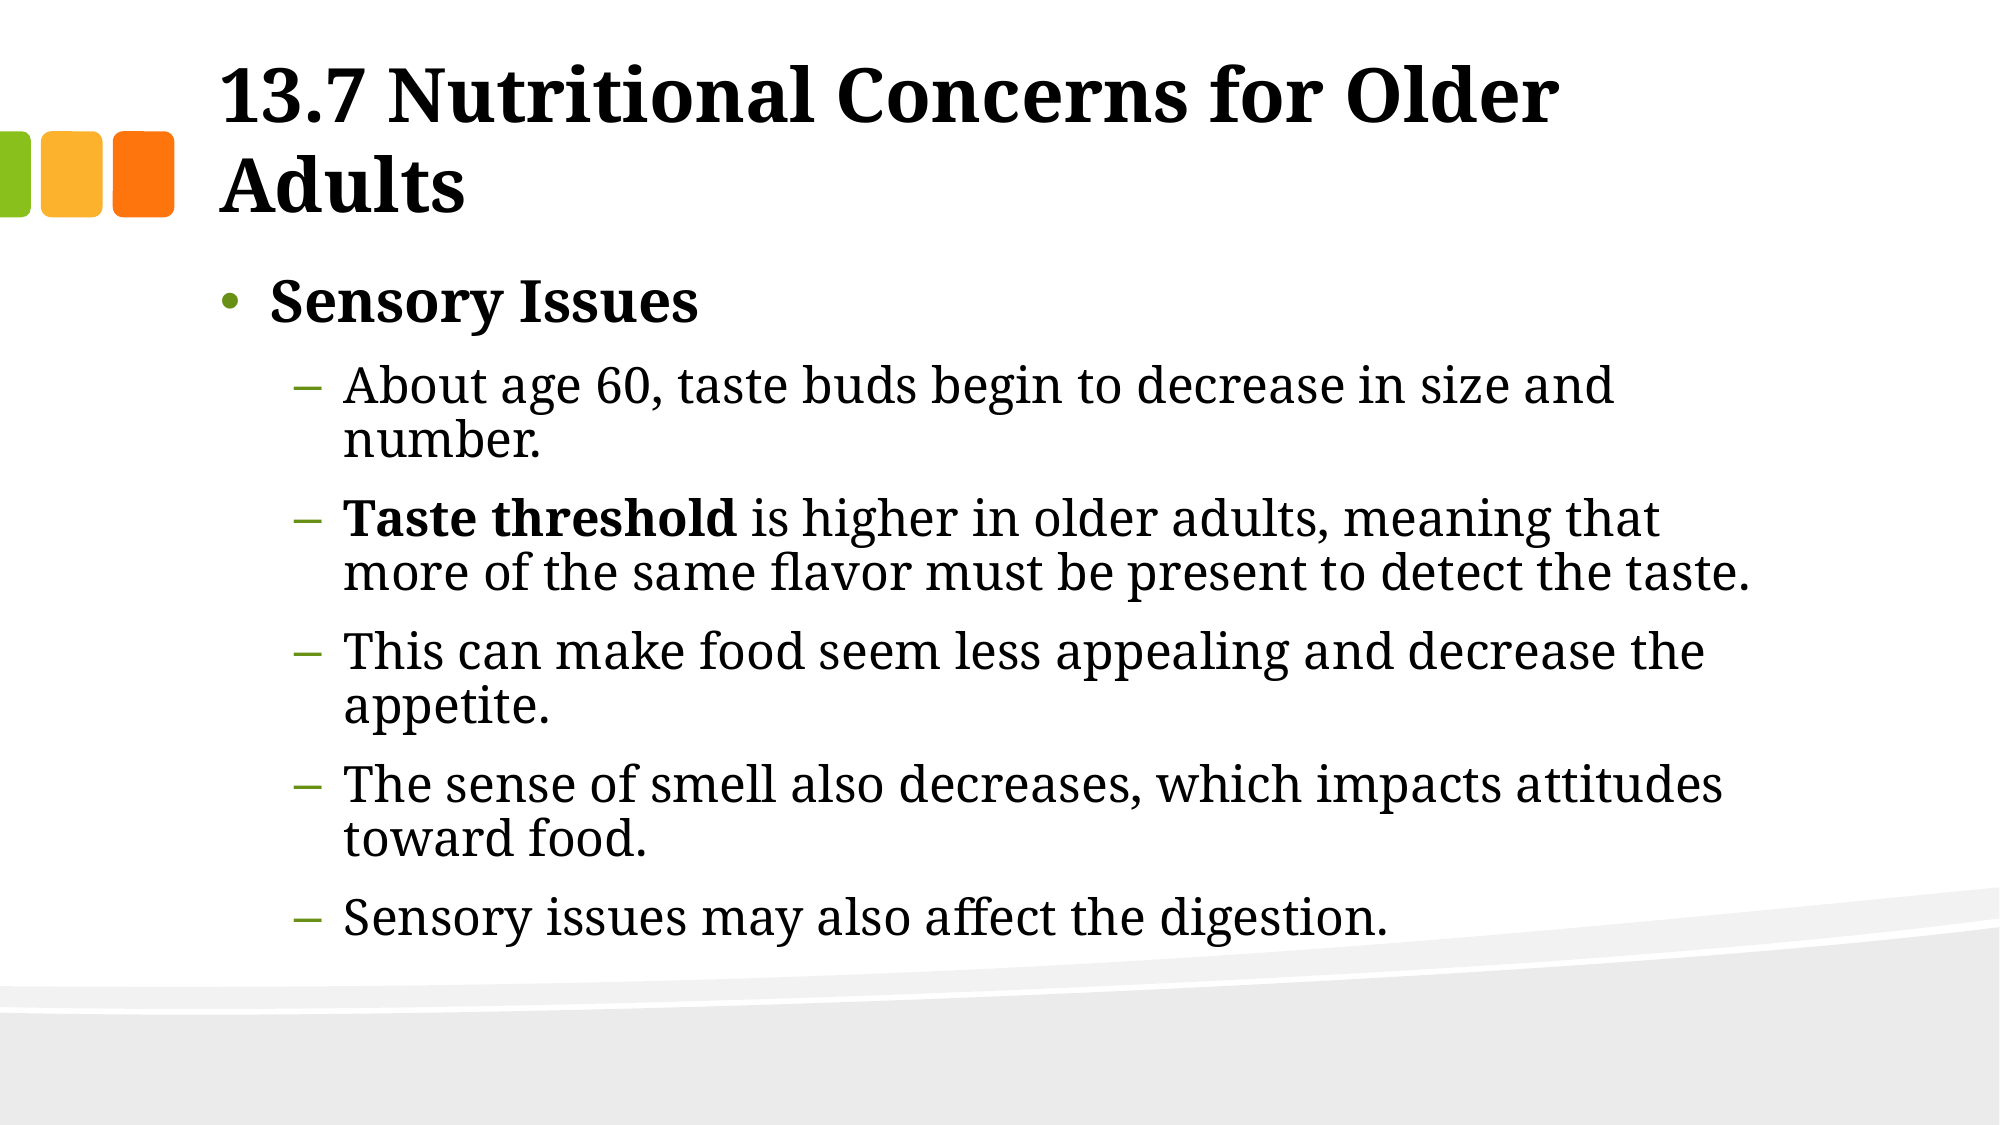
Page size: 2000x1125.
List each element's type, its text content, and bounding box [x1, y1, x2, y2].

list Sensory Issues About age 60, taste buds begin to decrease in size and number. Taste threshold is higher in older adults, meaning that more of the same flavor must be present to detect the taste. This can make food seem less appealing and decrease the appetite. The sense of smell also decreases, which impacts attitudes toward food. Sensory issues may also affect the digestion. [199, 262, 1800, 1013]
title 13.7 Nutritional Concerns for Older Adults [199, 24, 1800, 238]
